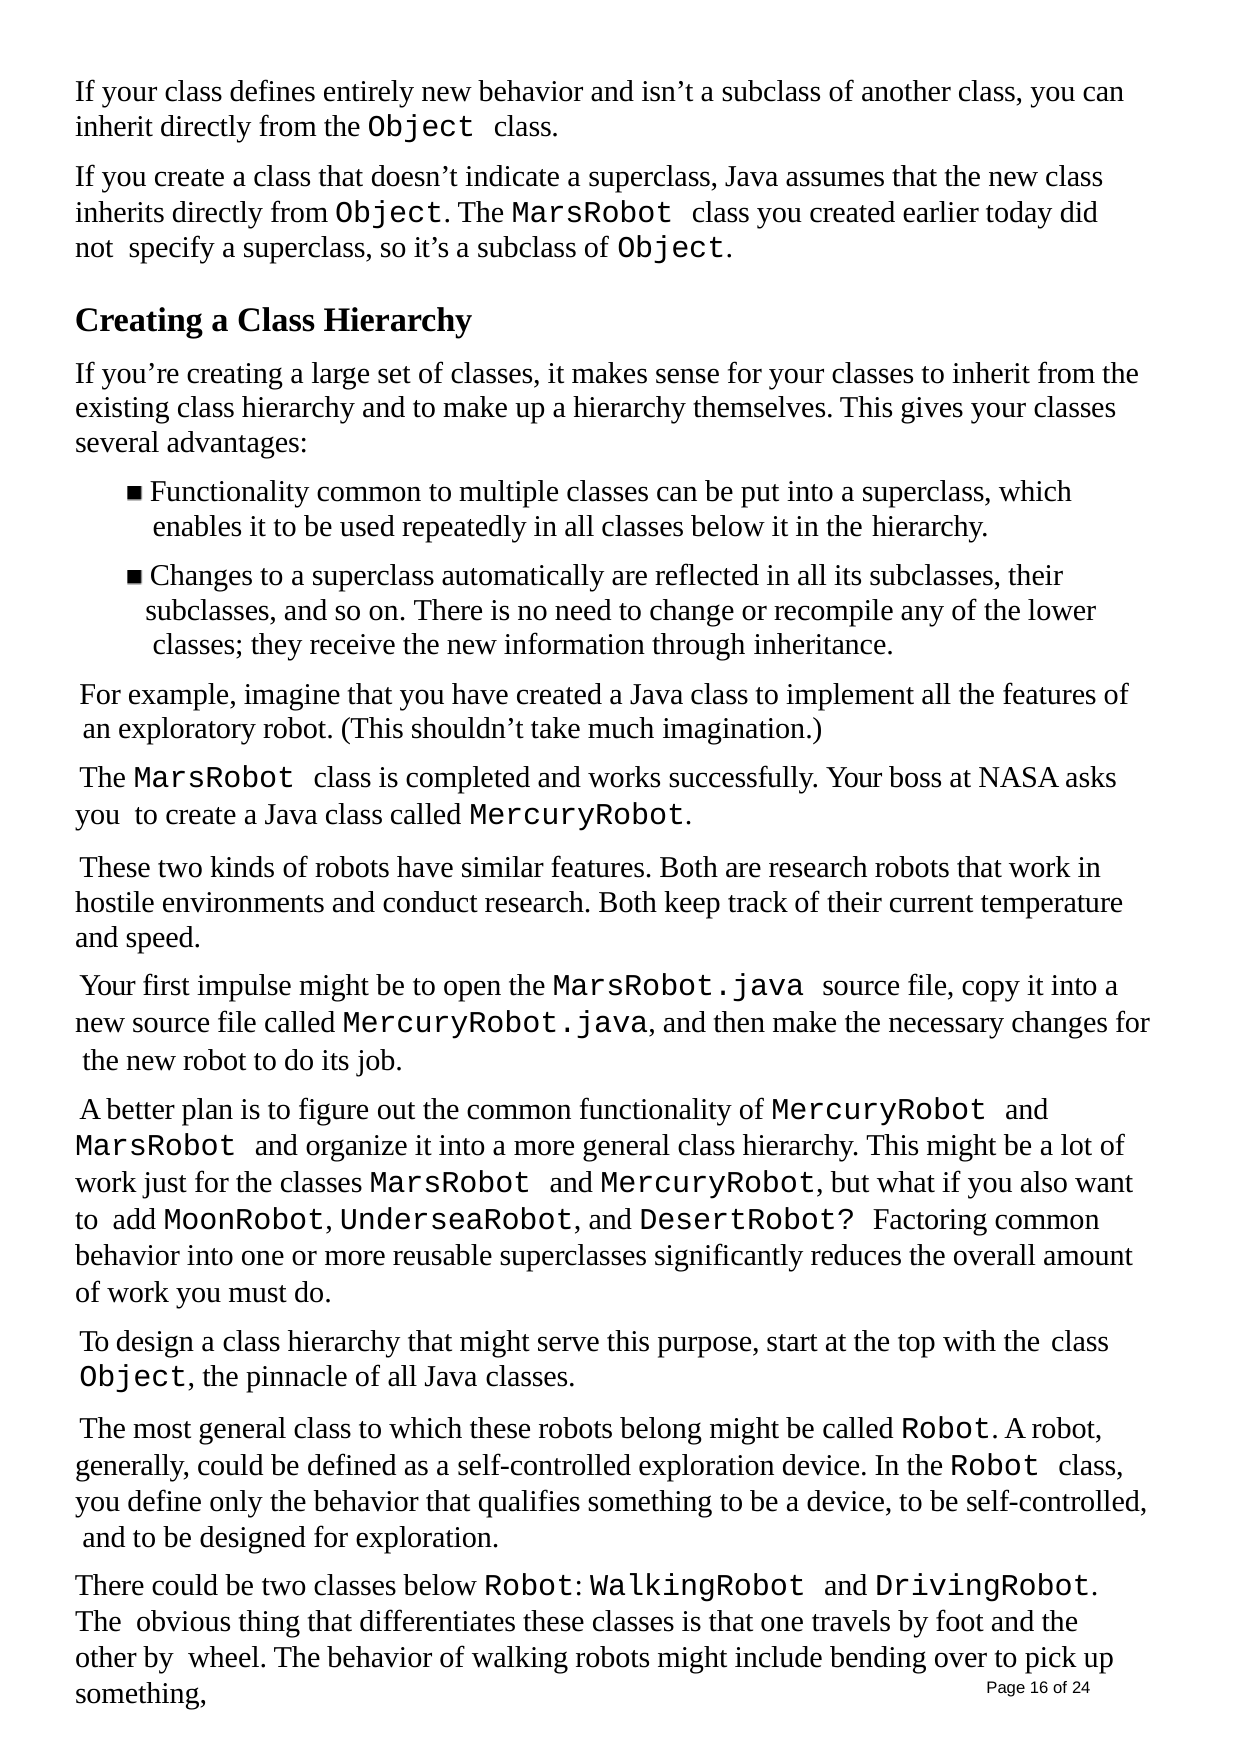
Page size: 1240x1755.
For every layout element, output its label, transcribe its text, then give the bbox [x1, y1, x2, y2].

text_box If your class defines entirely new behavior and isn’t a subclass of another class, you can inherit directly from the Object class. If you create a class that doesn’t indicate a superclass, Java assumes that the new class inherits directly from Object. The MarsRobot class you created earlier today did not specify a superclass, so it’s a subclass of Object. Creating a Class Hierarchy If you’re creating a large set of classes, it makes sense for your classes to inherit from the existing class hierarchy and to make up a hierarchy themselves. This gives your classes several advantages: Functionality common to multiple classes can be put into a superclass, which enables it to be used repeatedly in all classes below it in the hierarchy. Changes to a superclass automatically are reflected in all its subclasses, their subclasses, and so on. There is no need to change or recompile any of the lower classes; they receive the new information through inheritance. For example, imagine that you have created a Java class to implement all the features of an exploratory robot. (This shouldn’t take much imagination.) The MarsRobot class is completed and works successfully. Your boss at NASA asks you to create a Java class called MercuryRobot. These two kinds of robots have similar features. Both are research robots that work in hostile environments and conduct research. Both keep track of their current temperature and speed. Your first impulse might be to open the MarsRobot.java source file, copy it into a new source file called MercuryRobot.java, and then make the necessary changes for the new robot to do its job. A better plan is to figure out the common functionality of MercuryRobot and MarsRobot and organize it into a more general class hierarchy. This might be a lot of work just for the classes MarsRobot and MercuryRobot, but what if you also want to add MoonRobot, UnderseaRobot, and DesertRobot? Factoring common behavior into one or more reusable superclasses significantly reduces the overall amount of work you must do. To design a class hierarchy that might serve this purpose, start at the top with the class Object, the pinnacle of all Java classes. The most general class to which these robots belong might be called Robot. A robot, generally, could be defined as a self-controlled exploration device. In the Robot class, you define only the behavior that qualifies something to be a device, to be self-controlled, and to be designed for exploration. There could be two classes below Robot: WalkingRobot and DrivingRobot. The obvious thing that differentiates these classes is that one travels by foot and the other by wheel. The behavior of walking robots might include bending over to pick up something, [72, 68, 1165, 1711]
slide_number Page 16 of 24 [984, 1676, 1093, 1755]
